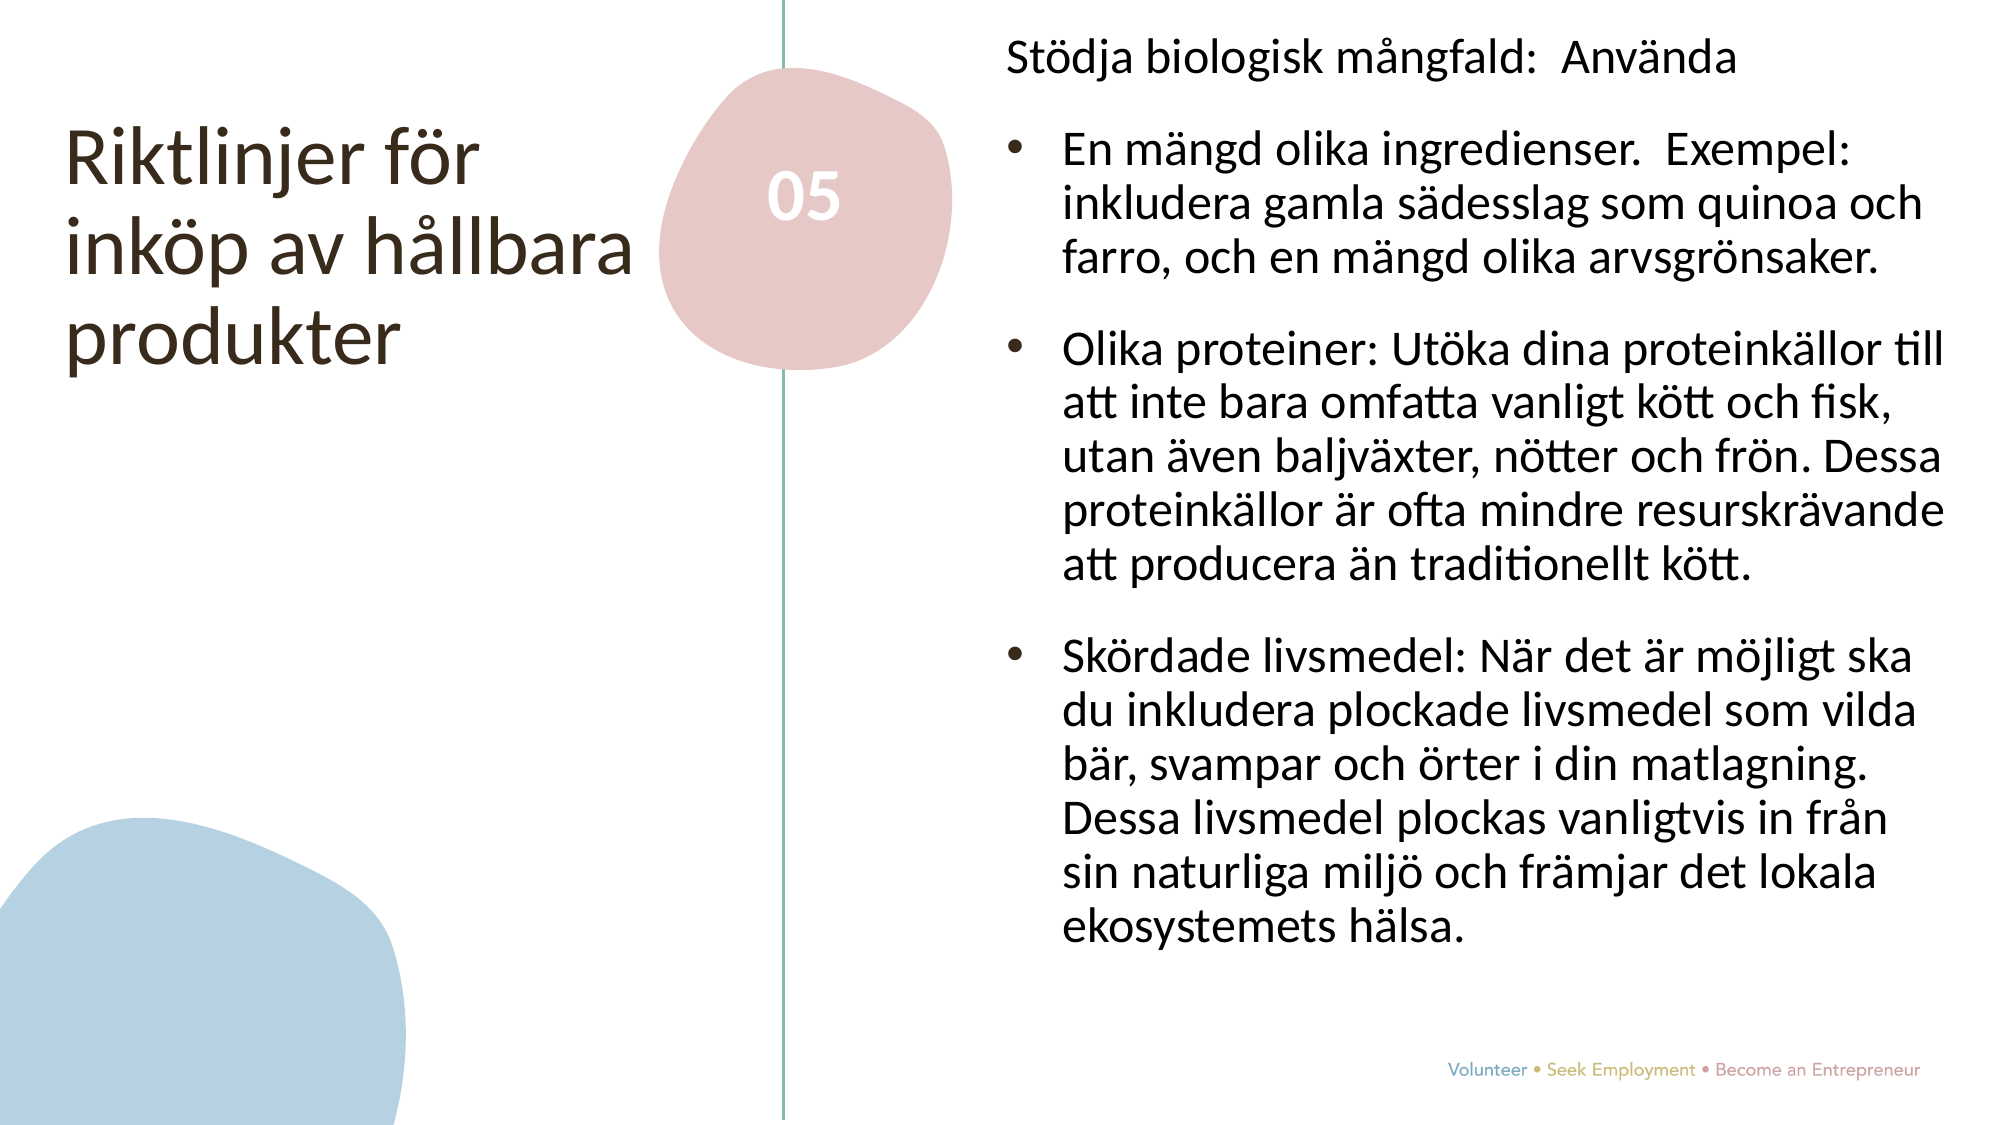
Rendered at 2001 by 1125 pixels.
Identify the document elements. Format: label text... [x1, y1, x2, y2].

picture [1418, 1046, 1971, 1103]
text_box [0, 817, 406, 1125]
list 05 [710, 148, 900, 290]
list Riktlinjer för inköp av hållbara produkter [50, 105, 661, 1020]
list Stödja biologisk mångfald: Använda En mängd olika ingredienser. Exempel: inkludera gamla sädesslag som quinoa och farro, och en mängd olika arvsgrönsaker. Olika proteiner: Utöka dina proteinkällor till att inte bara omfatta vanligt kött och fisk, utan även baljväxter, nötter och frön. Dessa proteinkällor är ofta mindre resurskrävande att producera än traditionellt kött. Skördade livsmedel: När det är möjligt ska du inkludera plockade livsmedel som vilda bär, svampar och örter i din matlagning. Dessa livsmedel plockas vanligtvis in från sin naturliga miljö och främjar det lokala ekosystemets hälsa. [991, 23, 1968, 777]
